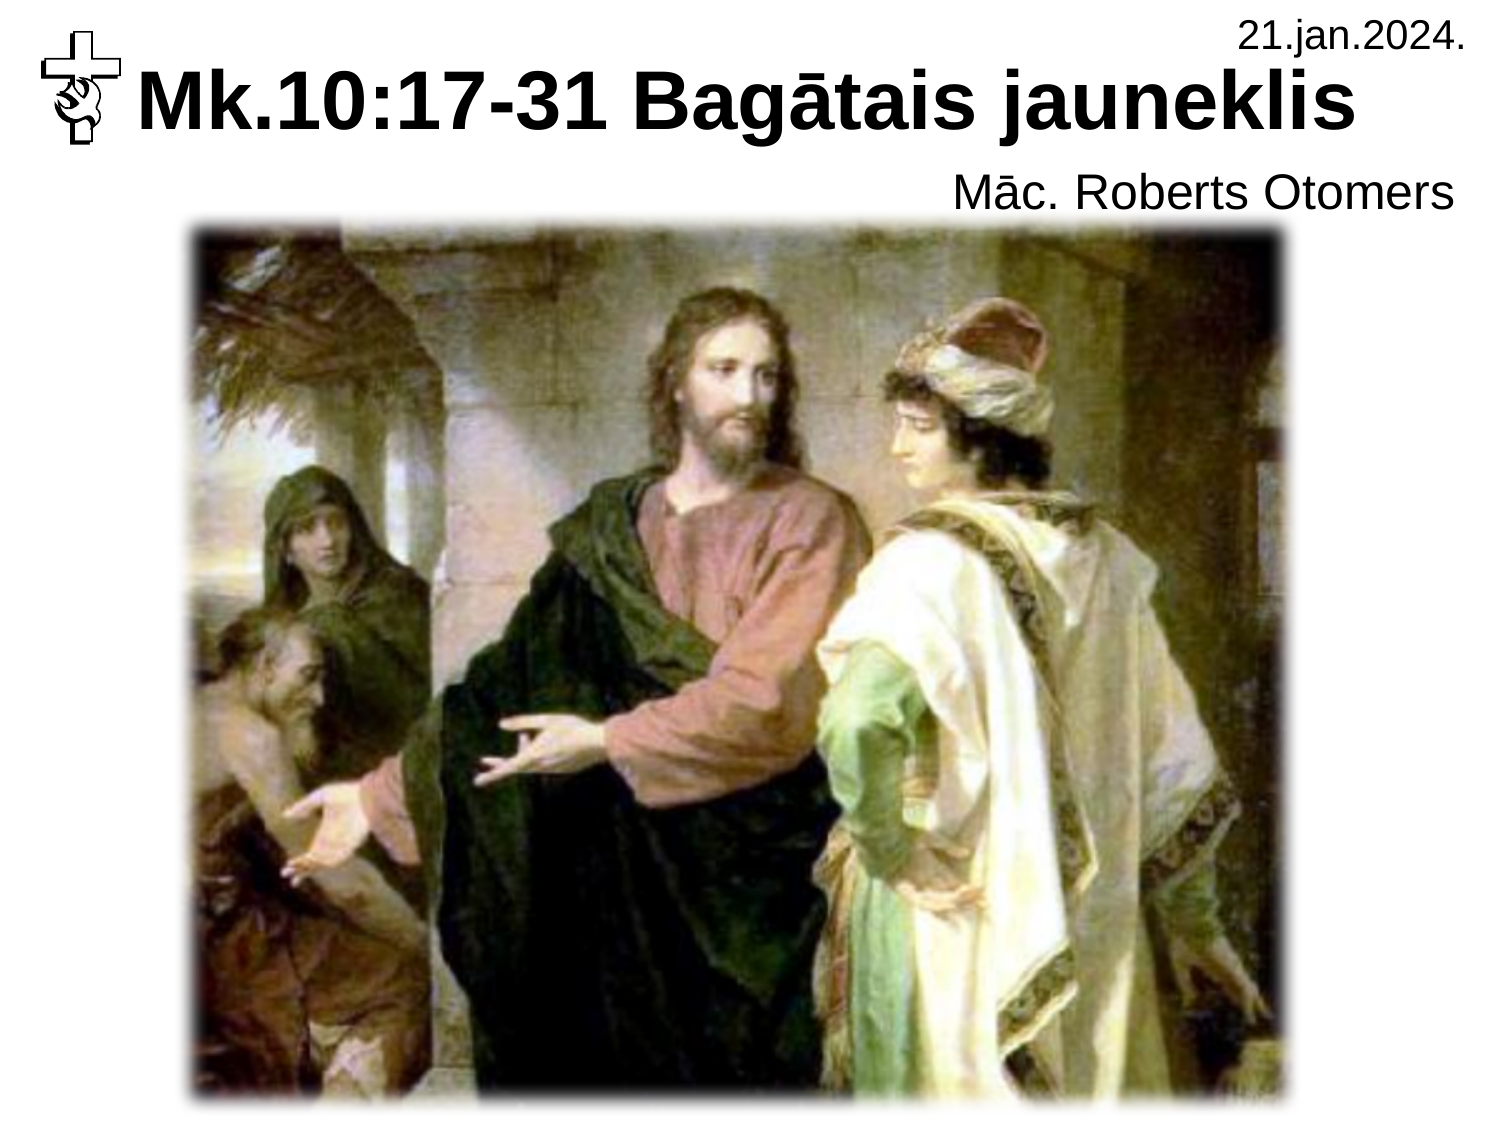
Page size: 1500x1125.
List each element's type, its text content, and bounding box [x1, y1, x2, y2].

picture [40, 30, 122, 145]
title Mk.10:17-31 Bagātais jauneklis [76, 8, 1419, 185]
text_box 21.jan.2024. [1222, 0, 1500, 65]
text_box Māc. Roberts Otomers [937, 152, 1500, 228]
picture [175, 210, 1301, 1117]
